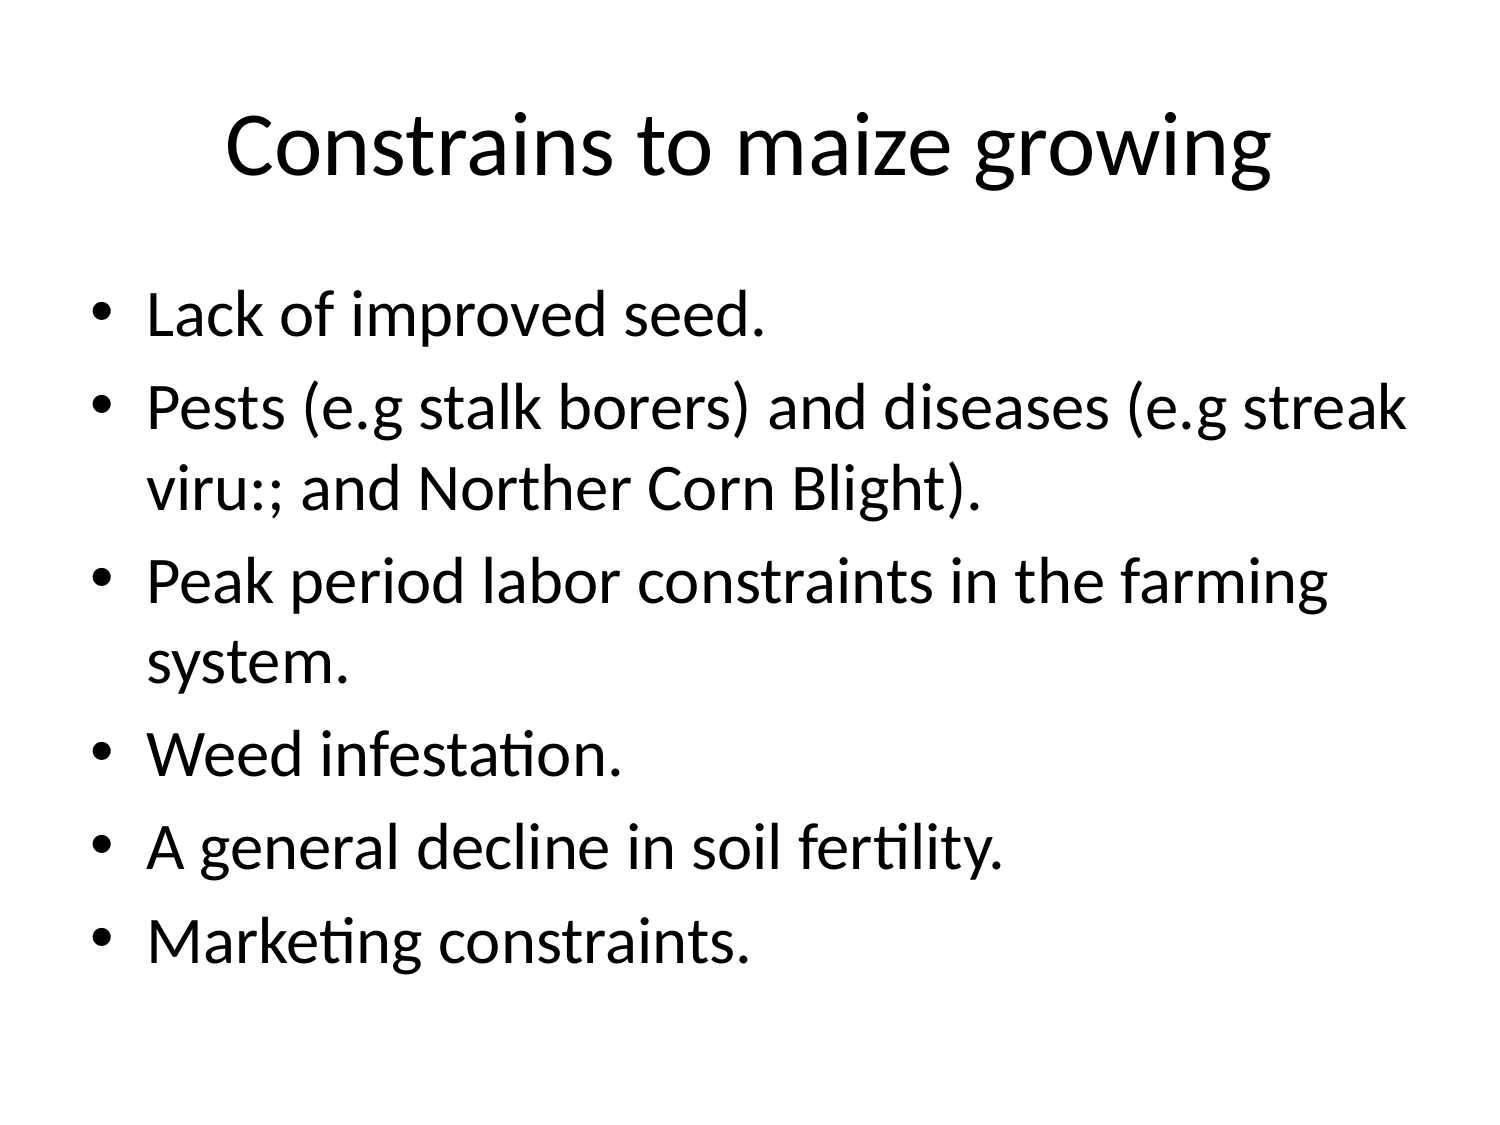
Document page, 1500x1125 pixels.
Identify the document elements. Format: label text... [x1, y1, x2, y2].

list Lack of improved seed. Pests (e.g stalk borers) and diseases (e.g streak viru:; and Norther Corn Blight). Peak period labor constraints in the farming system. Weed infestation. A general decline in soil fertility. Marketing constraints. [75, 262, 1425, 1005]
title Constrains to maize growing [75, 45, 1425, 233]
